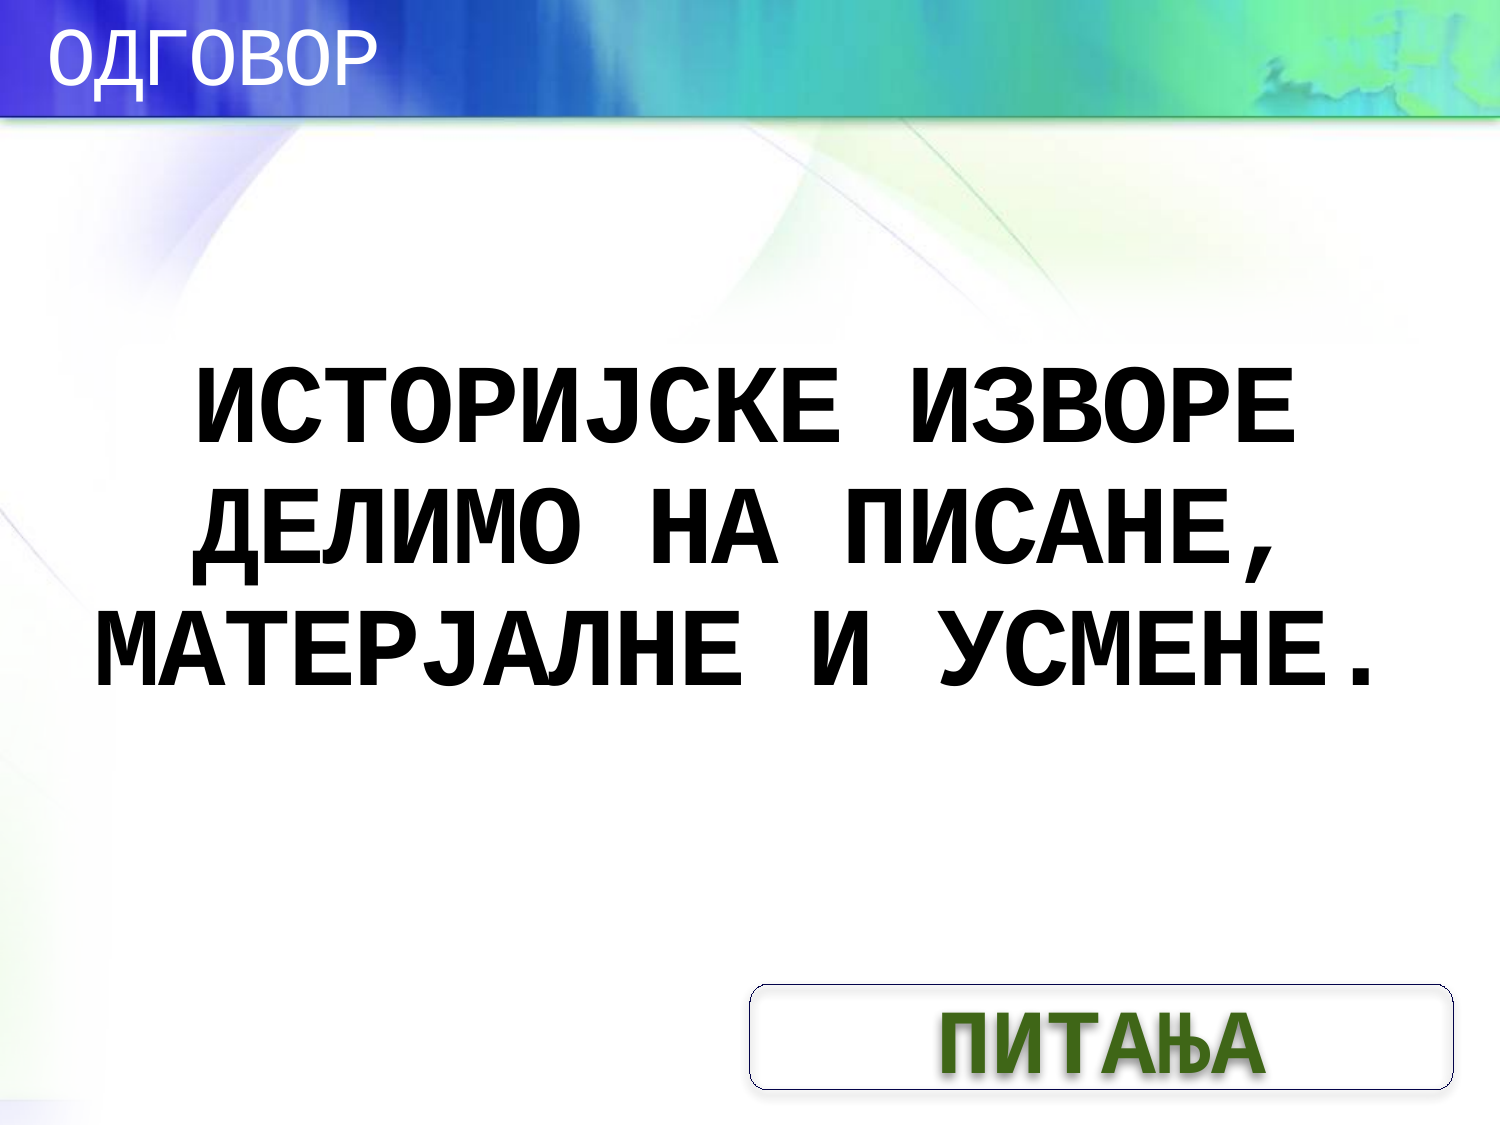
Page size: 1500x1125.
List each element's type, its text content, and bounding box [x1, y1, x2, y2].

text_box ПИТАЊА [749, 984, 1454, 1090]
text_box ОДГОВОР [46, 0, 774, 118]
title ИСТОРИЈСКЕ ИЗВОРЕ ДЕЛИМО НА ПИСАНЕ, МАТЕРЈАЛНЕ И УСМЕНЕ. [35, 140, 1454, 914]
picture [0, 0, 1500, 1125]
